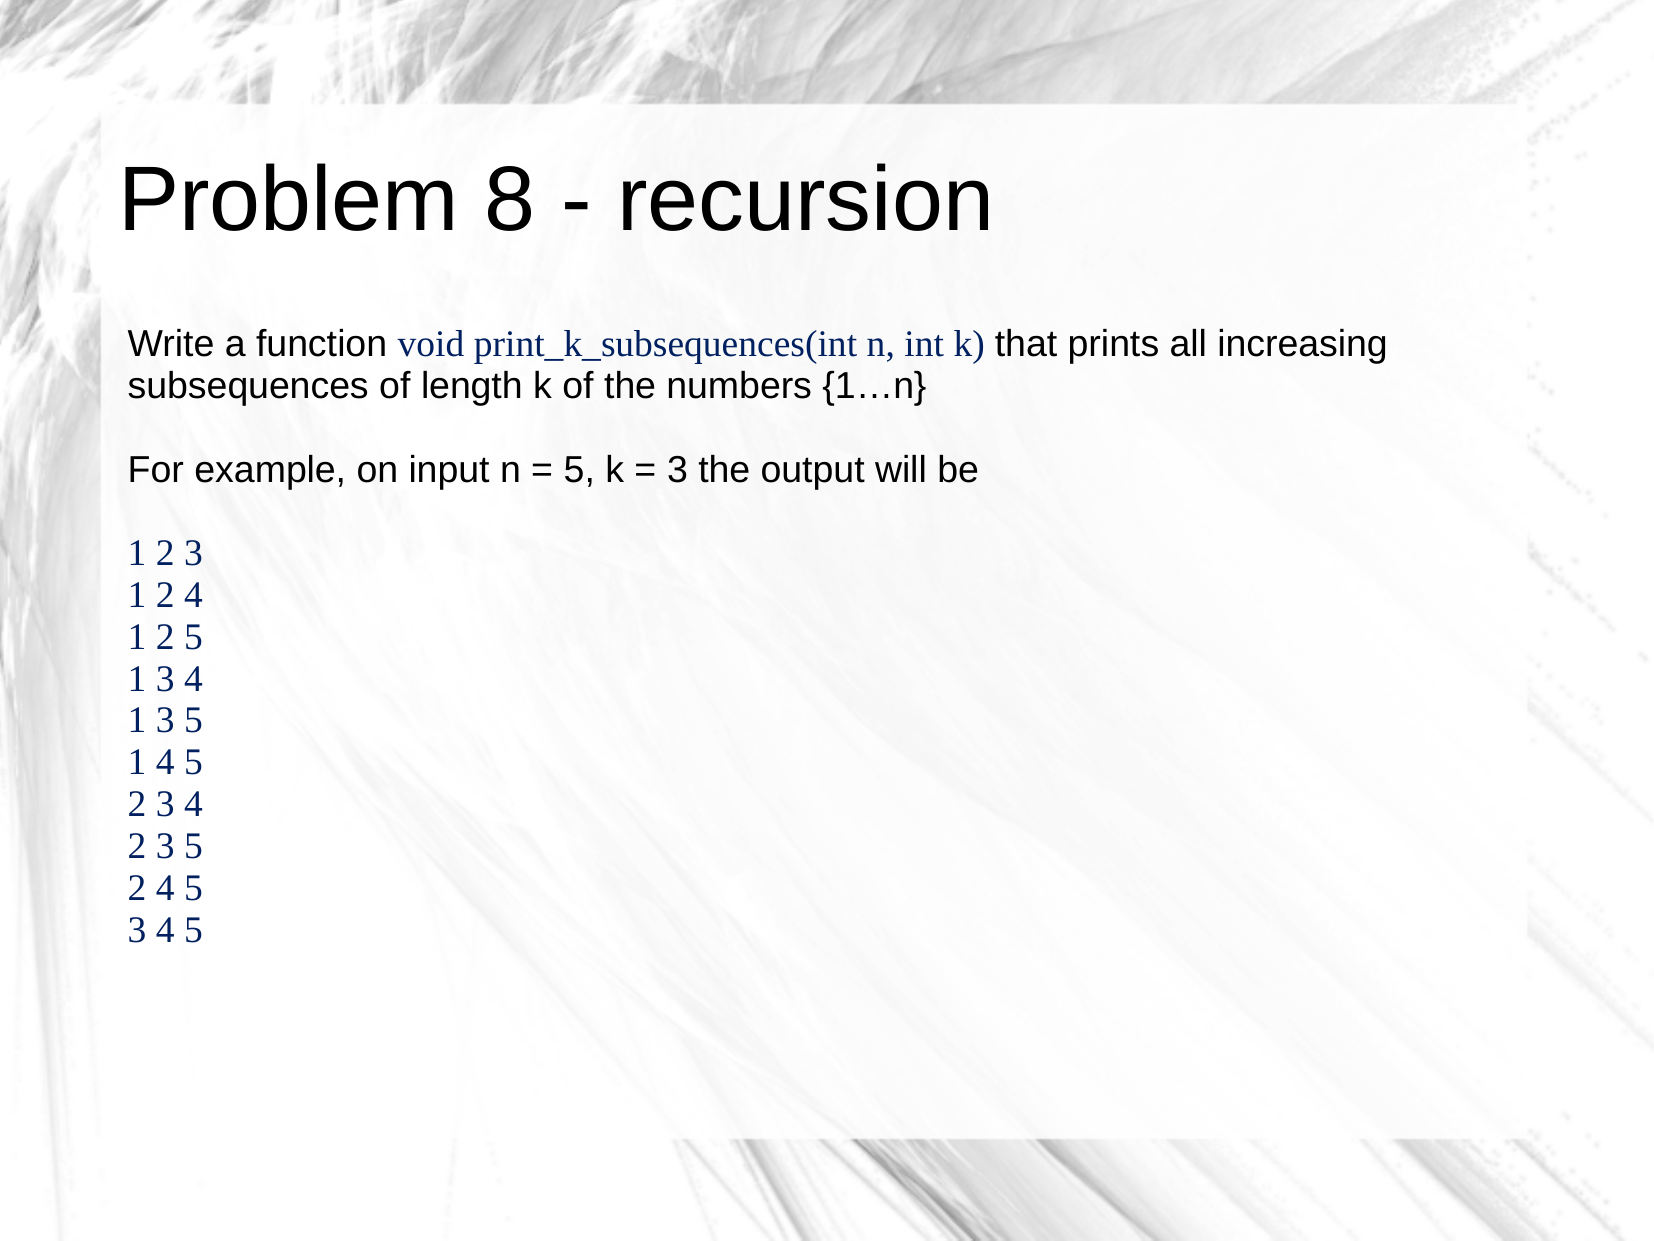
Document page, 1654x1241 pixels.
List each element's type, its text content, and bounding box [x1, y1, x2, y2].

title Problem 8 - recursion [118, 93, 1506, 299]
list Write a function void print_k_subsequences(int n, int k) that prints all increasing subsequences of length k of the numbers {1…n} For example, on input n = 5, k = 3 the output will be 1 2 3 1 2 4 1 2 5 1 3 4 1 3 5 1 4 5 2 3 4 2 3 5 2 4 5 3 4 5 [118, 319, 1571, 1109]
picture [0, 0, 1654, 1241]
